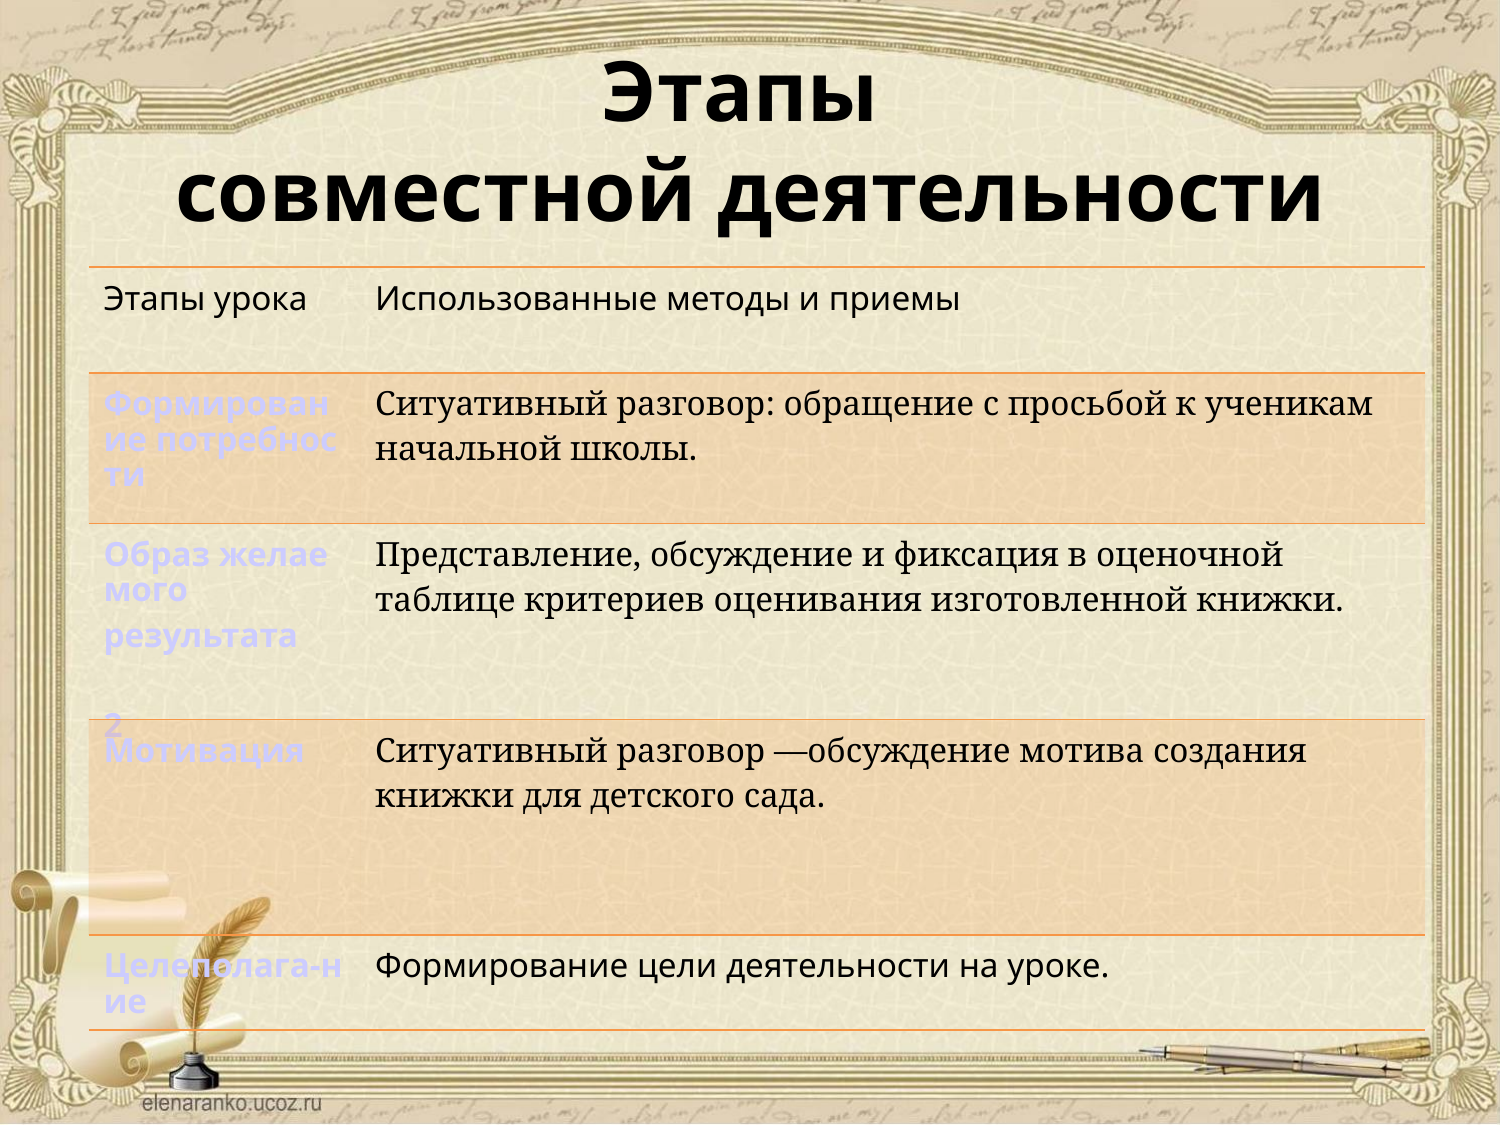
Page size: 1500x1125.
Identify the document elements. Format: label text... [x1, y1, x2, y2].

table_header Использованные методы и приемы [360, 268, 1425, 372]
table_cell Мотивация [89, 720, 360, 934]
table_cell Образ желаемого результата 2 [89, 524, 360, 719]
table_cell Целеполага-ние [89, 936, 360, 1029]
table_cell Ситуативный разговор —обсуждение мотива создания книжки для детского сада. [360, 720, 1425, 934]
table_cell Формирование потребности [89, 374, 360, 523]
table_header Этапы урока [89, 268, 360, 372]
title Этапы совместной деятельности [76, 30, 1426, 233]
picture [0, 0, 1500, 1125]
table_cell Ситуативный разговор: обращение с просьбой к ученикам начальной школы. [360, 374, 1425, 523]
table_cell Формирование цели деятельности на уроке. [360, 936, 1425, 1029]
table_cell Представление, обсуждение и фиксация в оценочной таблице критериев оценивания изготовленной книжки. [360, 524, 1425, 719]
